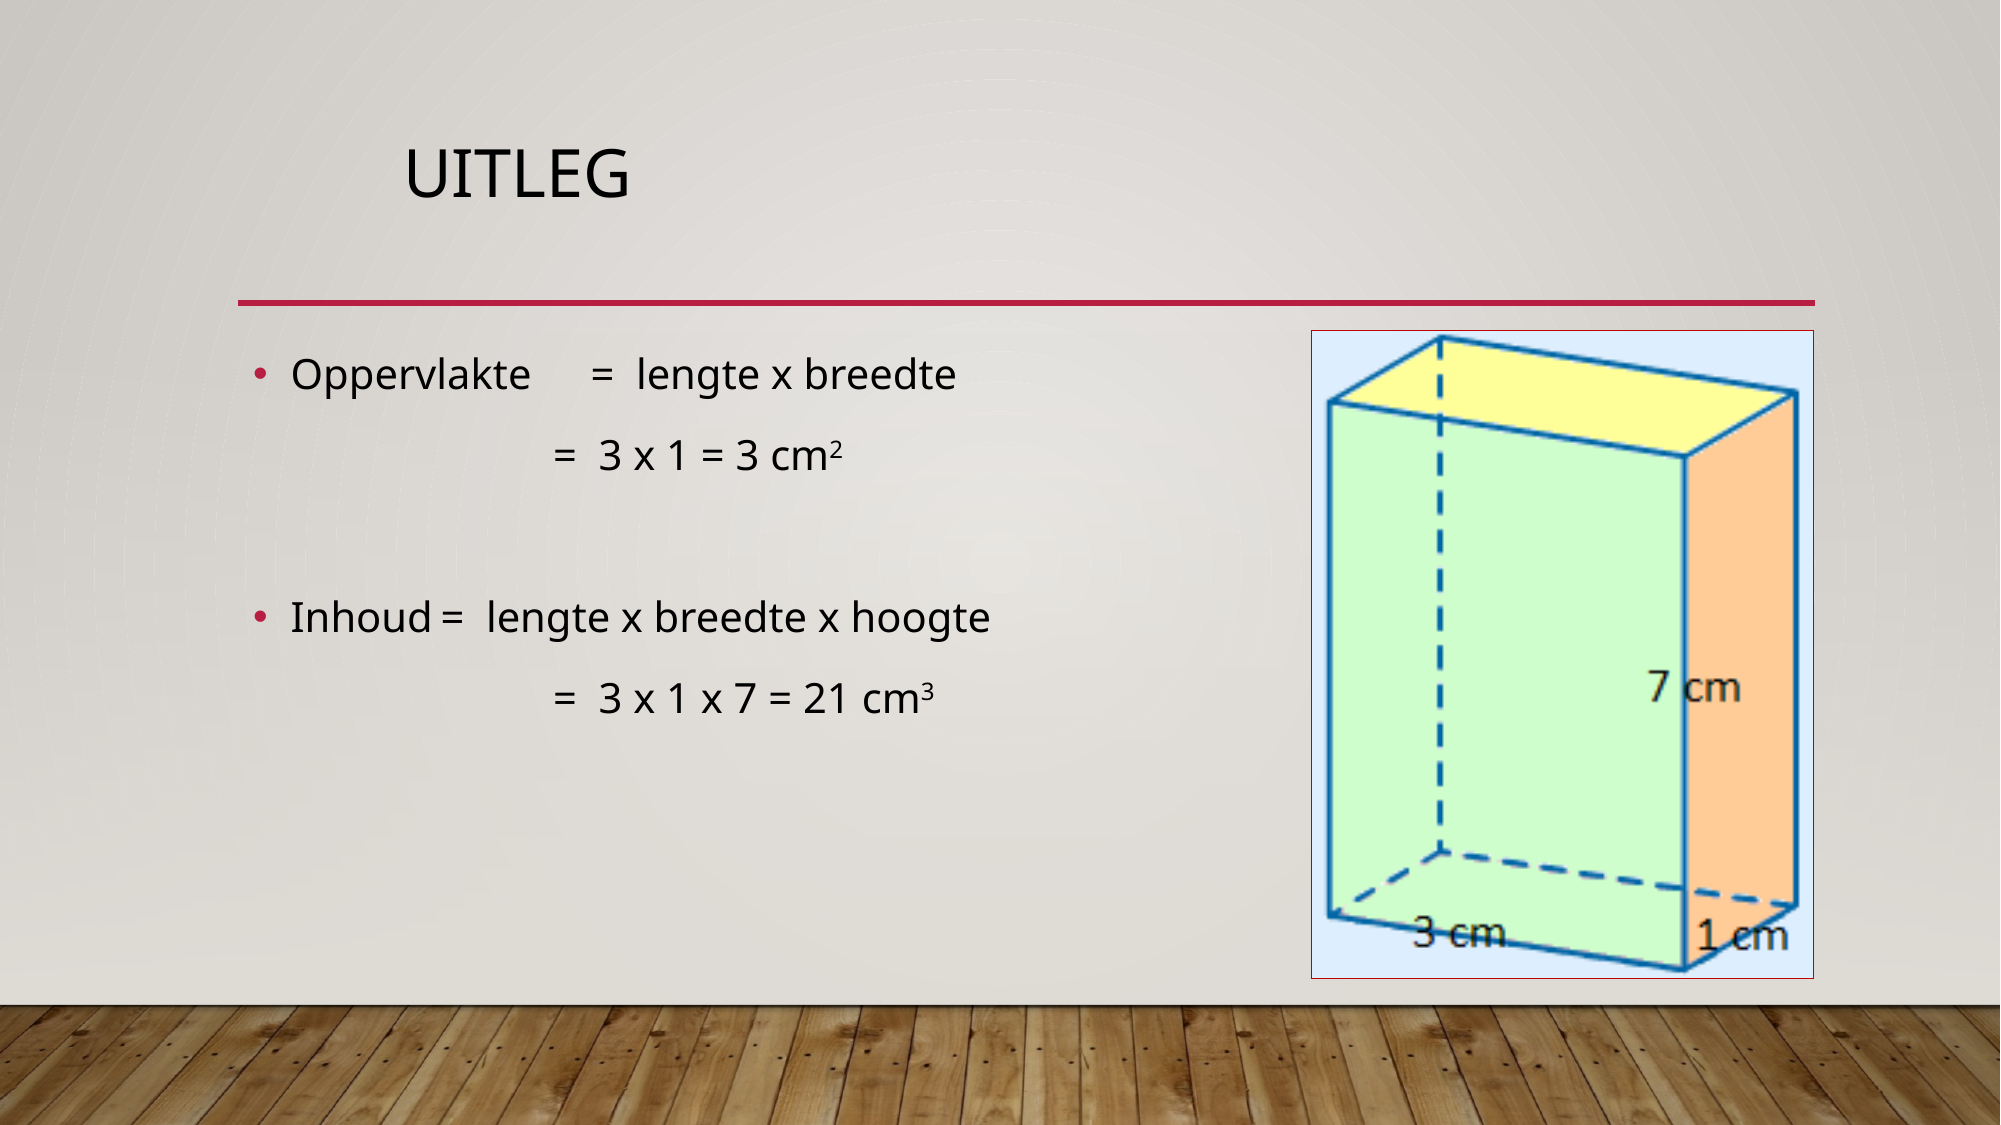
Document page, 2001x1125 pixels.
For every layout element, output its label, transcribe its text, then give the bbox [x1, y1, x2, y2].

title Uitleg [238, 131, 1814, 305]
picture [0, 1005, 2000, 1125]
list Oppervlakte = lengte x breedte = 3 x 1 = 3 cm2 Inhoud = lengte x breedte x hoogte = 3 x 1 x 7 = 21 cm3 [238, 330, 1311, 979]
picture [1311, 330, 1814, 979]
